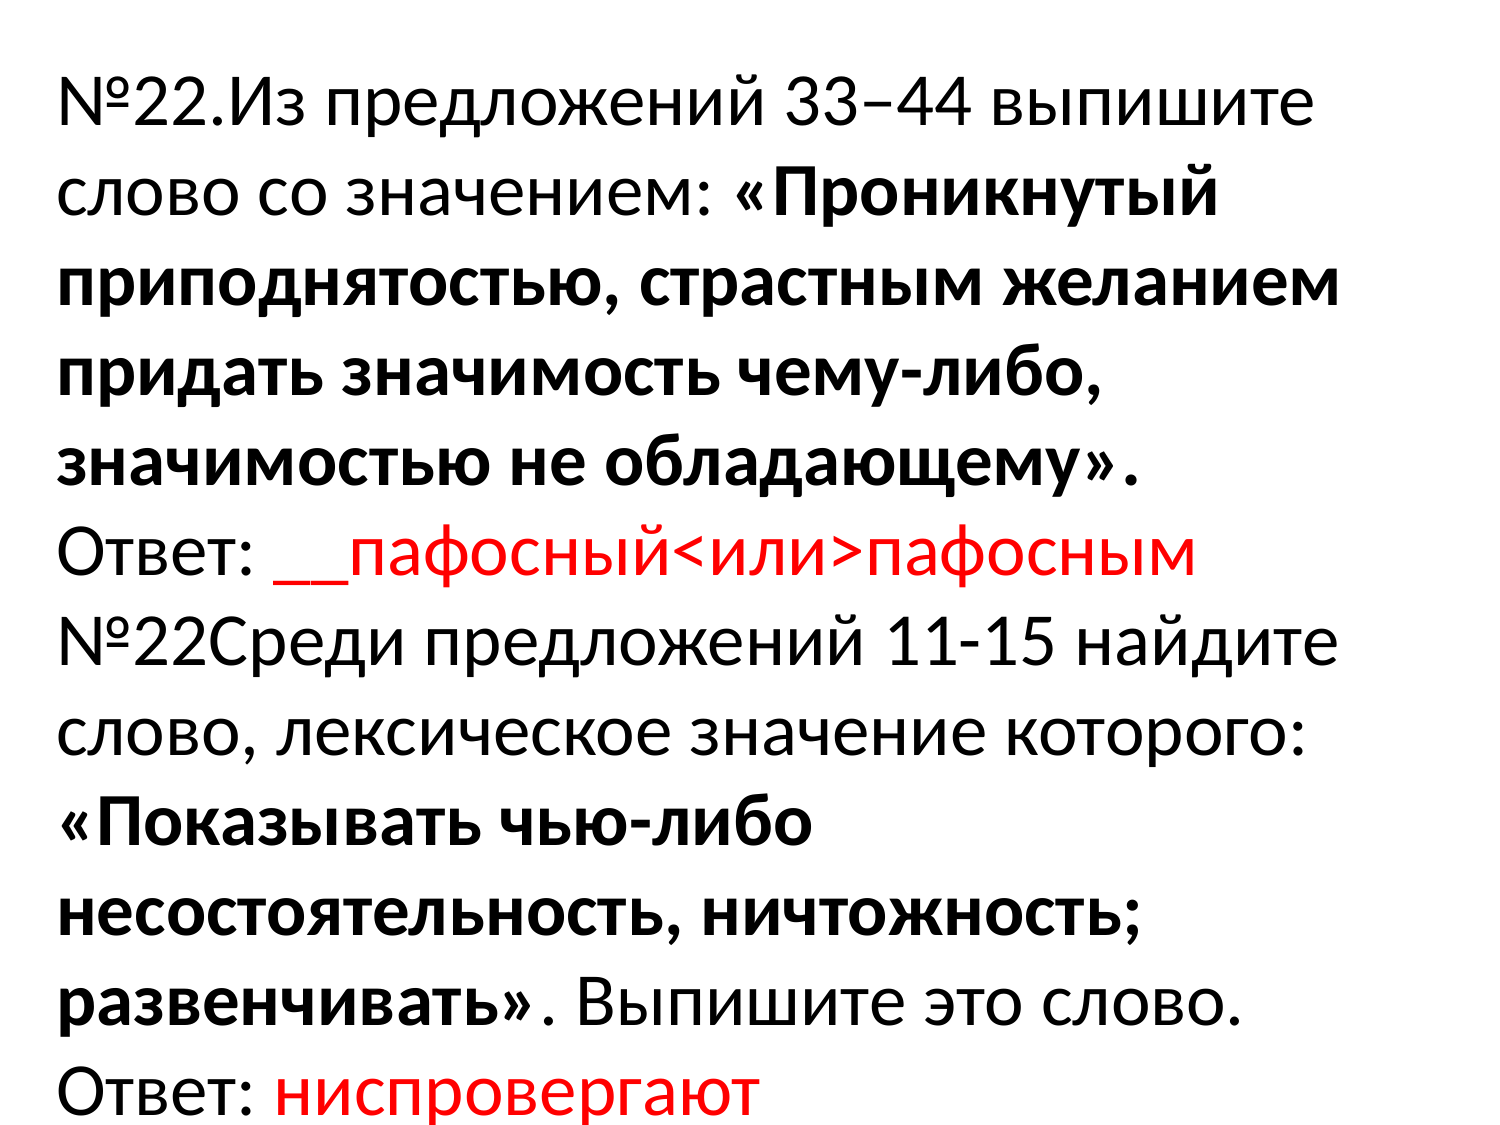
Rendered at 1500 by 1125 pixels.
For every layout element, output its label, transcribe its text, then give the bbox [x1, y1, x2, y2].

text_box №22.Из предложений 33–44 выпишите слово со значением: «Проникнутый приподнятостью, страстным желанием придать значимость чему-либо, значимостью не обладающему». Ответ: __пафосный<или>пафосным №22Среди предложений 11-15 найдите слово, лексическое значение которого: «Показывать чью-либо несостоятельность, ничтожность; развенчивать». Выпишите это слово. Ответ: ниспровергают [41, 42, 1388, 1125]
